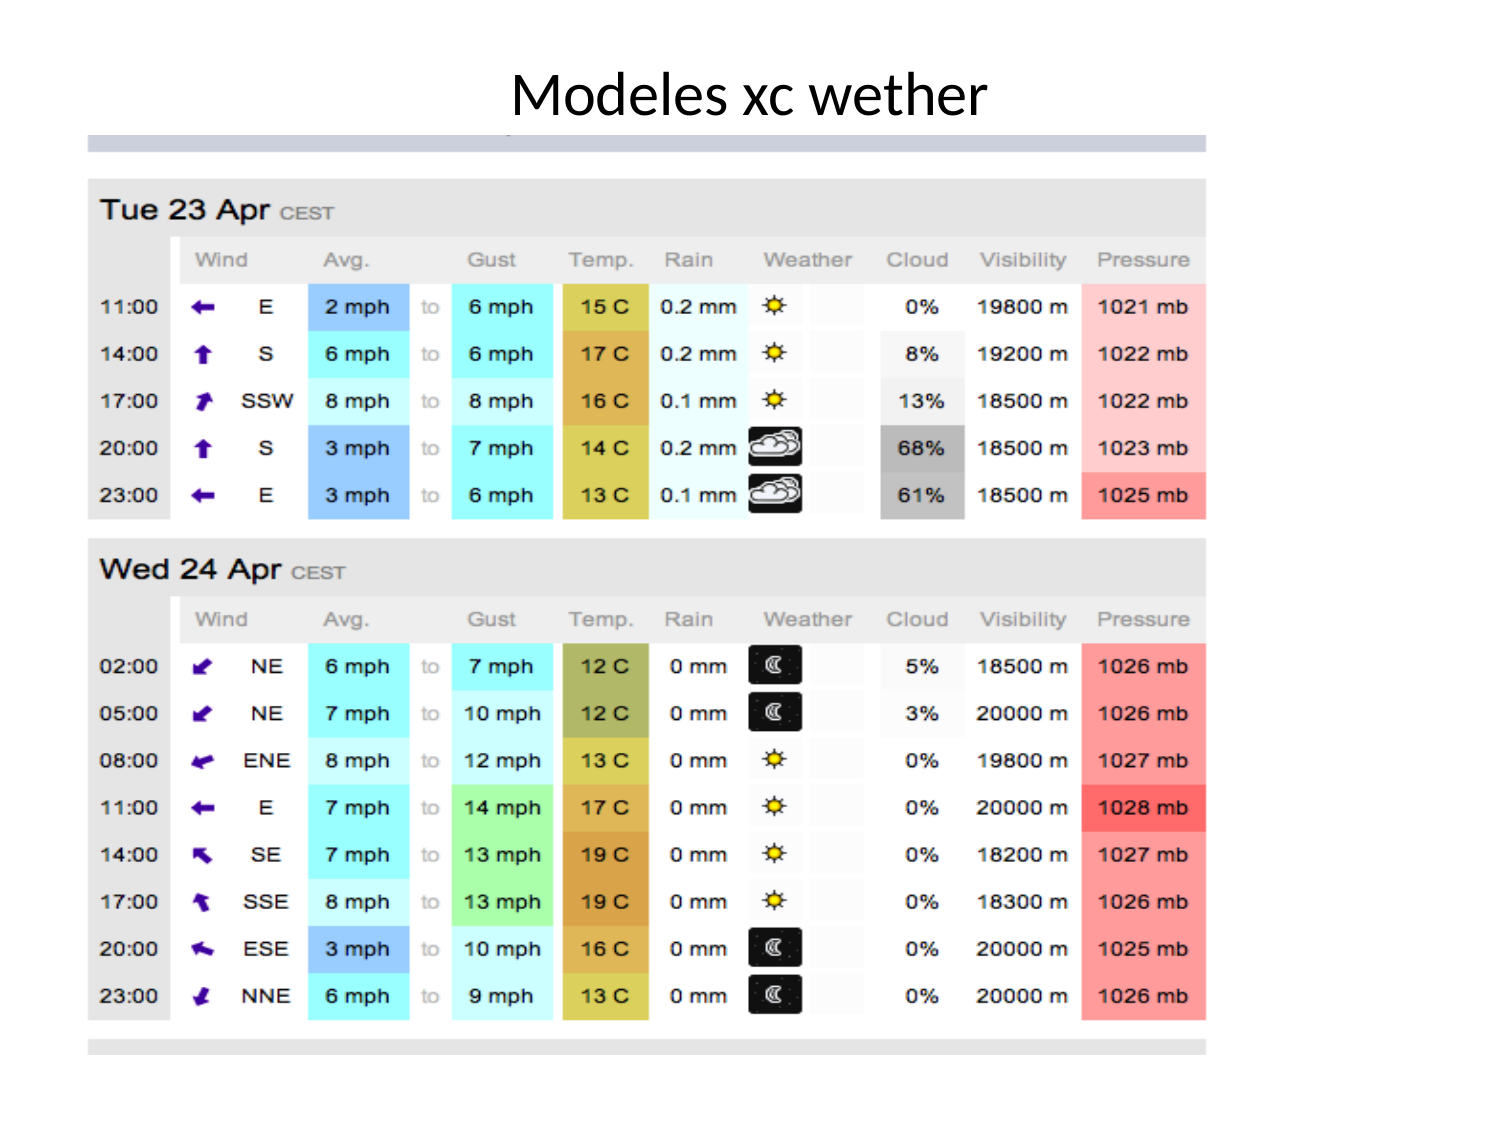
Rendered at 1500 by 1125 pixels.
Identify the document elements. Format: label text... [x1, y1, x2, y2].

title Modeles xc wether [75, 45, 1425, 136]
picture [74, 135, 1242, 1055]
